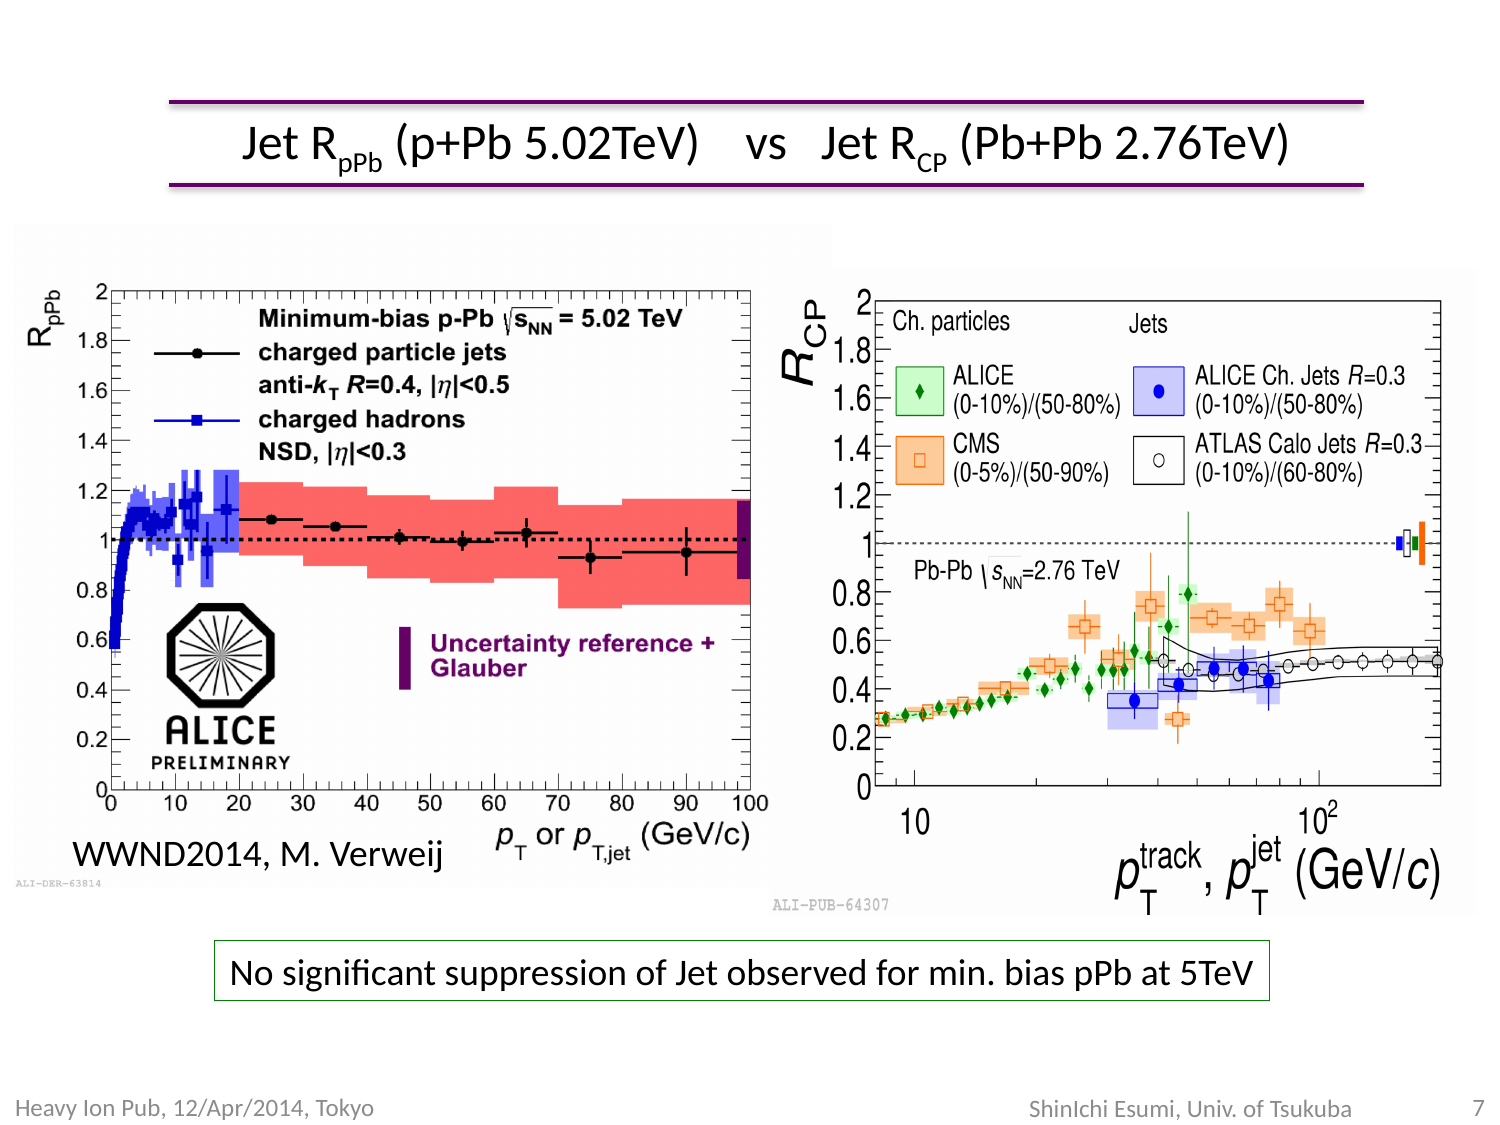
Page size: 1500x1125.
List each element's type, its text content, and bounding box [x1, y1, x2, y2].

slide_number 7 [1402, 1087, 1500, 1125]
text_box No significant suppression of Jet observed for min. bias pPb at 5TeV [214, 940, 1270, 1001]
footer ShinIchi Esumi, Univ. of Tsukuba [1001, 1087, 1381, 1125]
slide_number Heavy Ion Pub, 12/Apr/2014, Tokyo [0, 1087, 405, 1125]
picture [13, 224, 1477, 916]
text_box Jet RpPb (p+Pb 5.02TeV) vs Jet RCP (Pb+Pb 2.76TeV) [168, 111, 1364, 184]
